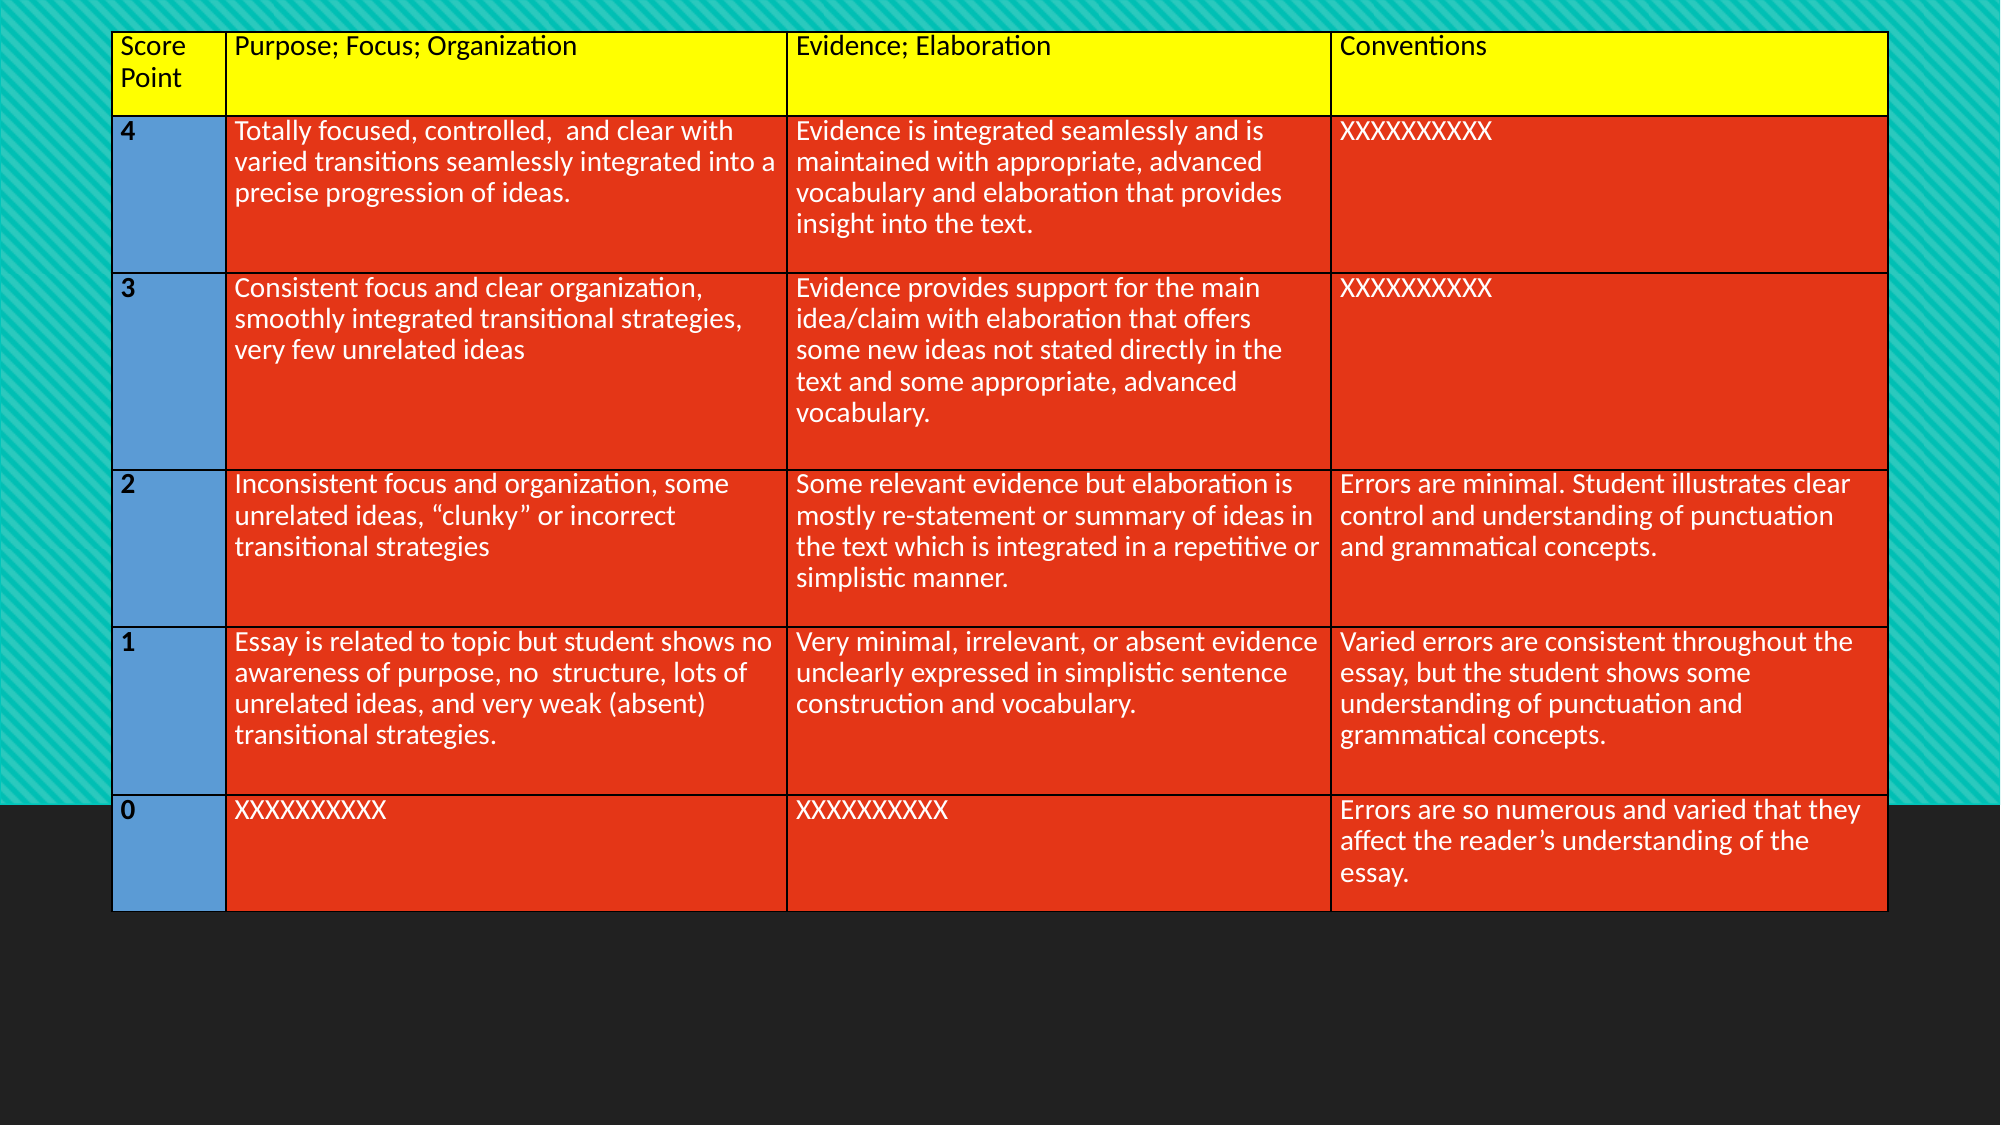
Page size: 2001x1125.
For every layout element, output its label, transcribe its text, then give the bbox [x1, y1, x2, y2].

table_cell Evidence provides support for the main idea/claim with elaboration that offers some new ideas not stated directly in the text and some appropriate, advanced vocabulary. [788, 274, 1330, 469]
table_cell XXXXXXXXXX [788, 796, 1330, 911]
table_cell 2 [113, 471, 225, 626]
table_cell Evidence is integrated seamlessly and is maintained with appropriate, advanced vocabulary and elaboration that provides insight into the text. [788, 117, 1330, 272]
table_cell Some relevant evidence but elaboration is mostly re-statement or summary of ideas in the text which is integrated in a repetitive or simplistic manner. [788, 471, 1330, 626]
table_cell Totally focused, controlled, and clear with varied transitions seamlessly integrated into a precise progression of ideas. [227, 117, 786, 272]
table_cell XXXXXXXXXX [1332, 274, 1887, 469]
table_cell Very minimal, irrelevant, or absent evidence unclearly expressed in simplistic sentence construction and vocabulary. [788, 628, 1330, 794]
table_cell 3 [113, 274, 225, 469]
table_cell XXXXXXXXXX [1332, 117, 1887, 272]
table_cell Errors are minimal. Student illustrates clear control and understanding of punctuation and grammatical concepts. [1332, 471, 1887, 626]
table_cell 0 [113, 796, 225, 911]
table_header Score Point [113, 33, 225, 115]
table_cell Inconsistent focus and organization, some unrelated ideas, “clunky” or incorrect transitional strategies [227, 471, 786, 626]
table_cell Errors are so numerous and varied that they affect the reader’s understanding of the essay. [1332, 796, 1887, 911]
table_cell 1 [113, 628, 225, 794]
table_header Purpose; Focus; Organization [227, 33, 786, 115]
table_header Conventions [1332, 33, 1887, 115]
table_cell Essay is related to topic but student shows no awareness of purpose, no structure, lots of unrelated ideas, and very weak (absent) transitional strategies. [227, 628, 786, 794]
table_header Evidence; Elaboration [788, 33, 1330, 115]
table_cell Varied errors are consistent throughout the essay, but the student shows some understanding of punctuation and grammatical concepts. [1332, 628, 1887, 794]
table_cell XXXXXXXXXX [227, 796, 786, 911]
table_cell 4 [113, 117, 225, 272]
table_cell Consistent focus and clear organization, smoothly integrated transitional strategies, very few unrelated ideas [227, 274, 786, 469]
